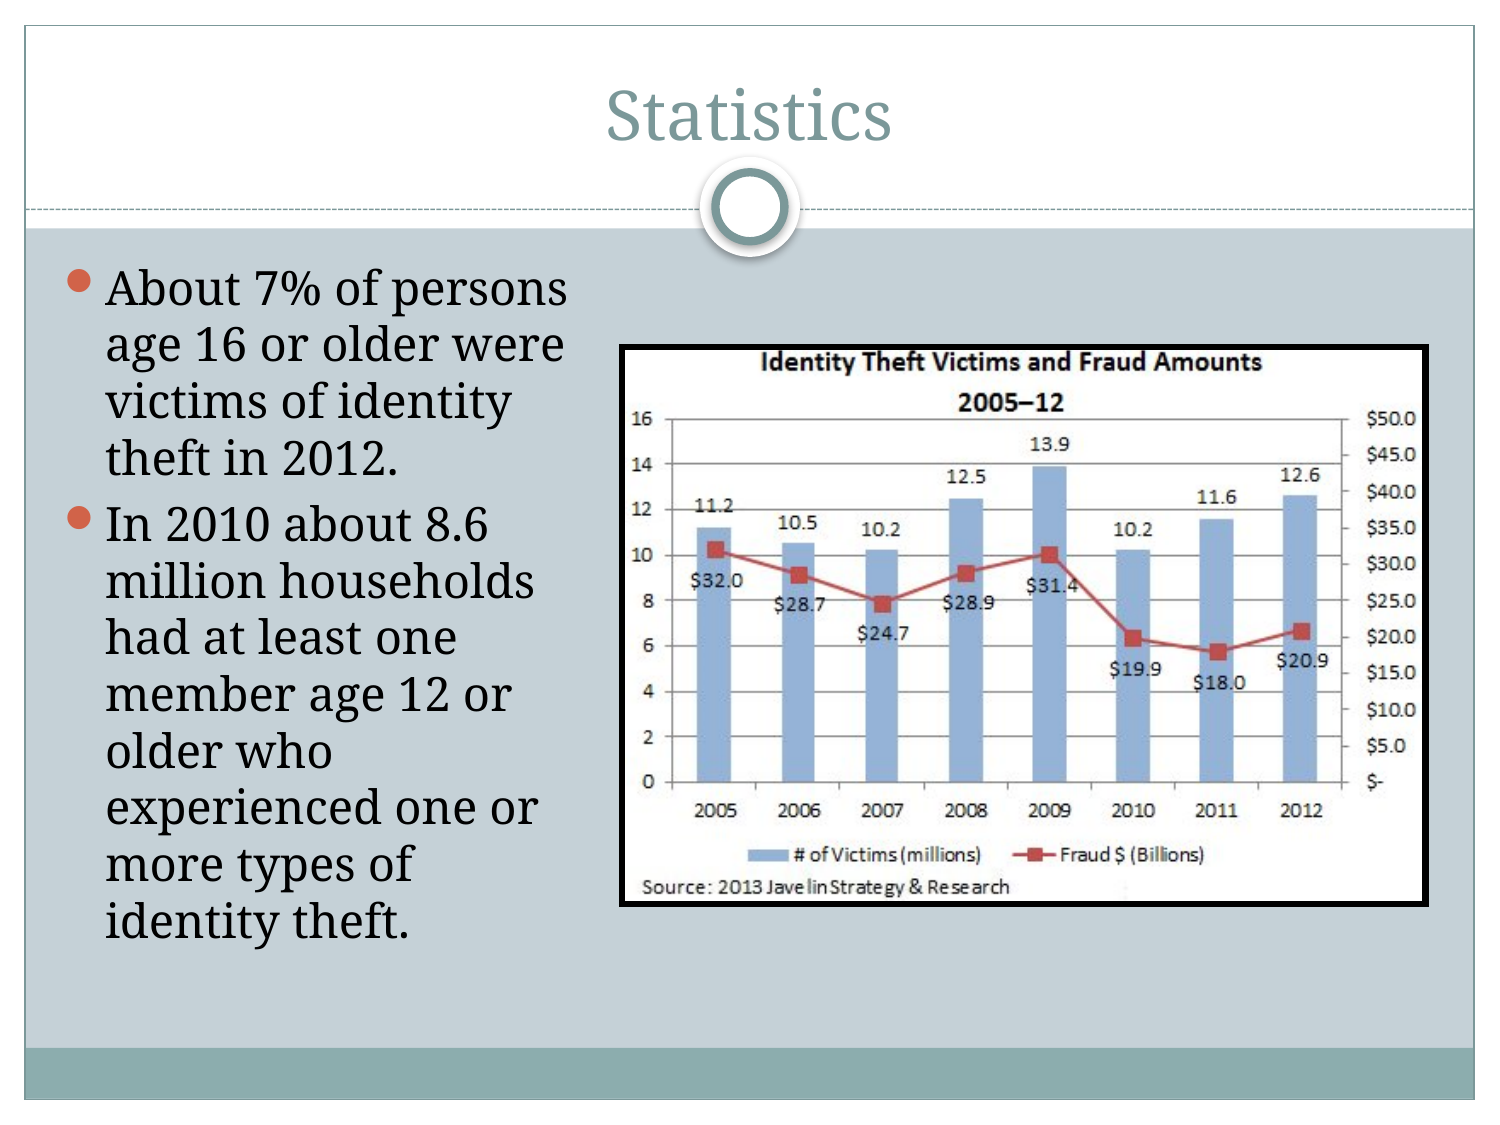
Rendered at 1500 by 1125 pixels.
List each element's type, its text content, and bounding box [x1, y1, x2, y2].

title Statistics [49, 37, 1450, 162]
list About 7% of persons age 16 or older were victims of identity theft in 2012. In 2010 about 8.6 million households had at least one member age 12 or older who experienced one or more types of identity theft. [49, 250, 588, 1001]
picture [624, 349, 1423, 902]
text_box [443, 532, 484, 592]
